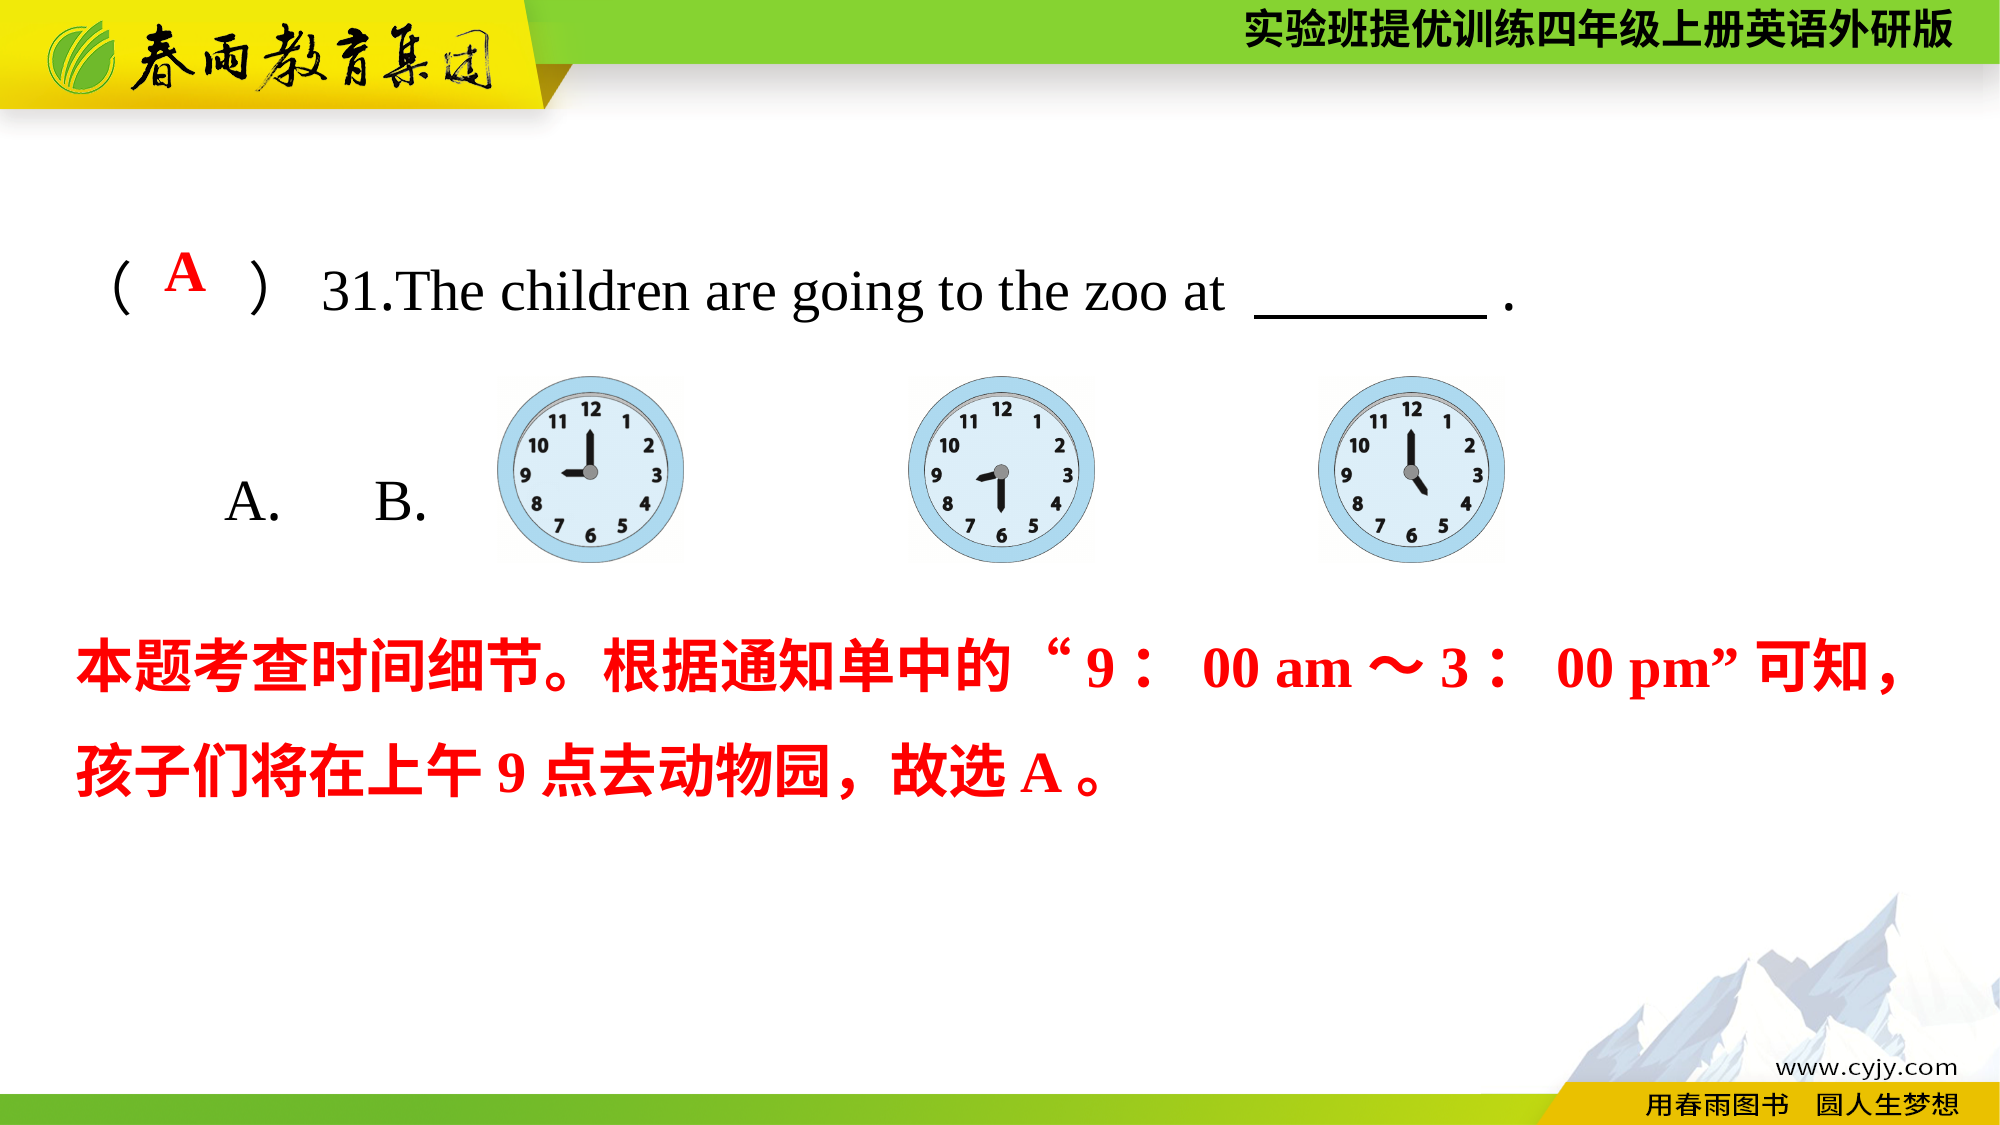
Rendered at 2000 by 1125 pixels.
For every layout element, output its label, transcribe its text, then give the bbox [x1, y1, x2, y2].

picture [0, 0, 2000, 1125]
text_box A [149, 225, 222, 311]
list （ ）31.The children are going to the zoo at . A. B. C. [59, 209, 1944, 544]
text_box 本题考查时间细节。根据通知单中的“9：00 am～3：00 pm”可知，孩子们将在上午9点去动物园，故选A。 [60, 586, 1945, 812]
